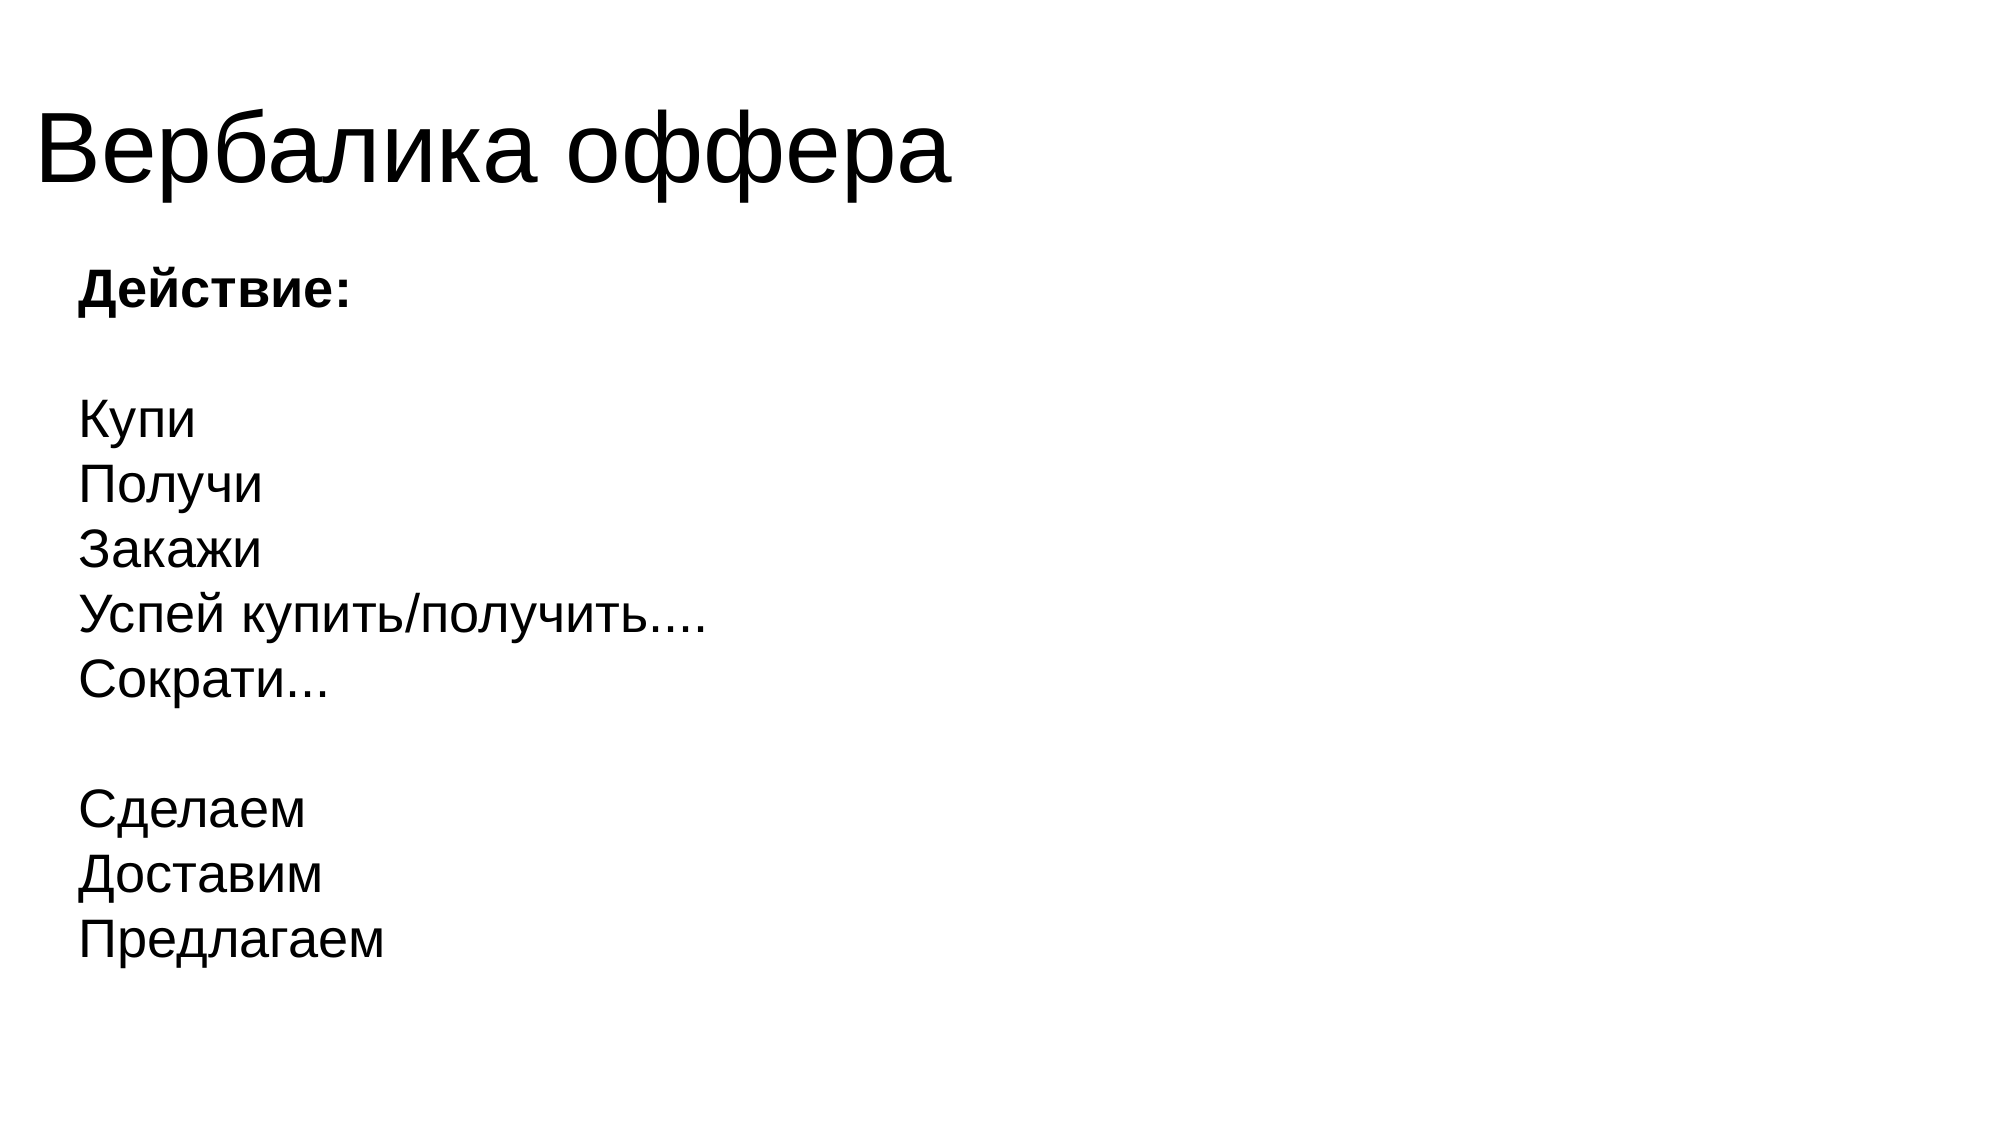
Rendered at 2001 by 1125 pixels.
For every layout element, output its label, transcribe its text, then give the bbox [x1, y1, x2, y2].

title Вербалика оффера [34, 55, 1750, 229]
subtitle Действие: Купи Получи Закажи Успей купить/получить.... Сократи... Сделаем Доставим Предлагаем [78, 253, 1932, 1050]
